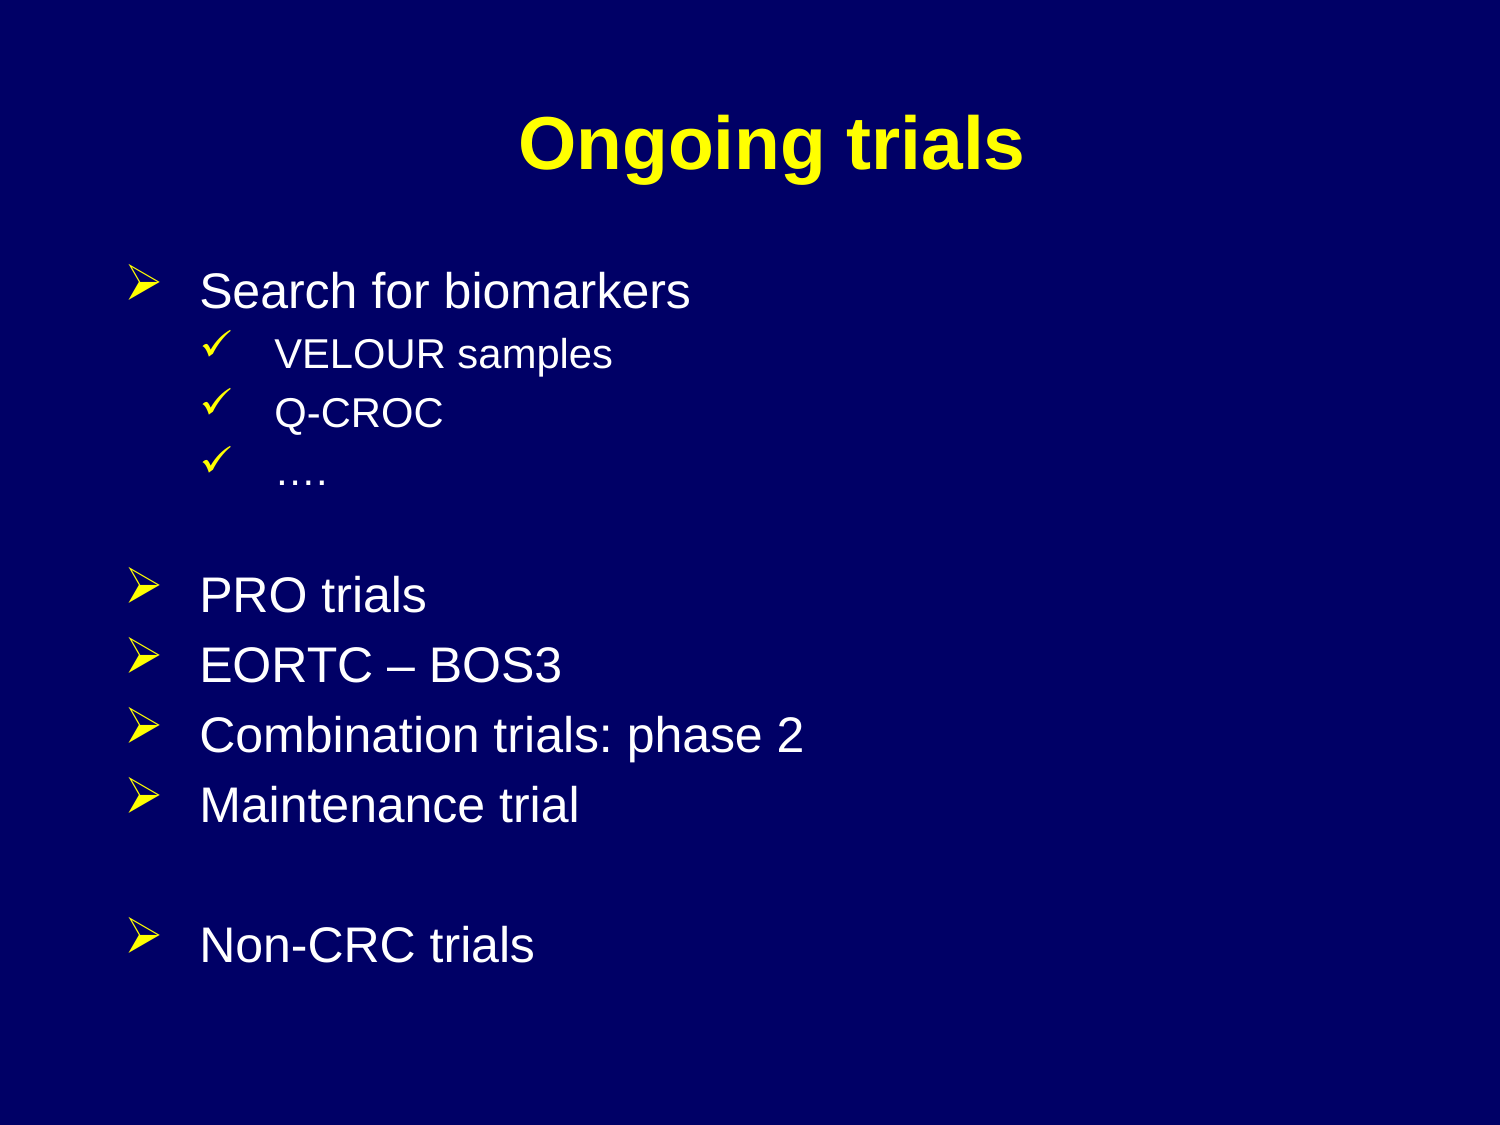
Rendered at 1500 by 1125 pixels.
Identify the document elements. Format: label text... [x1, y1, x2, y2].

subtitle Search for biomarkers VELOUR samples Q-CROC …. PRO trials EORTC – BOS3 Combination trials: phase 2 Maintenance trial Non-CRC trials [109, 251, 1328, 539]
title Ongoing trials [112, 19, 1433, 261]
